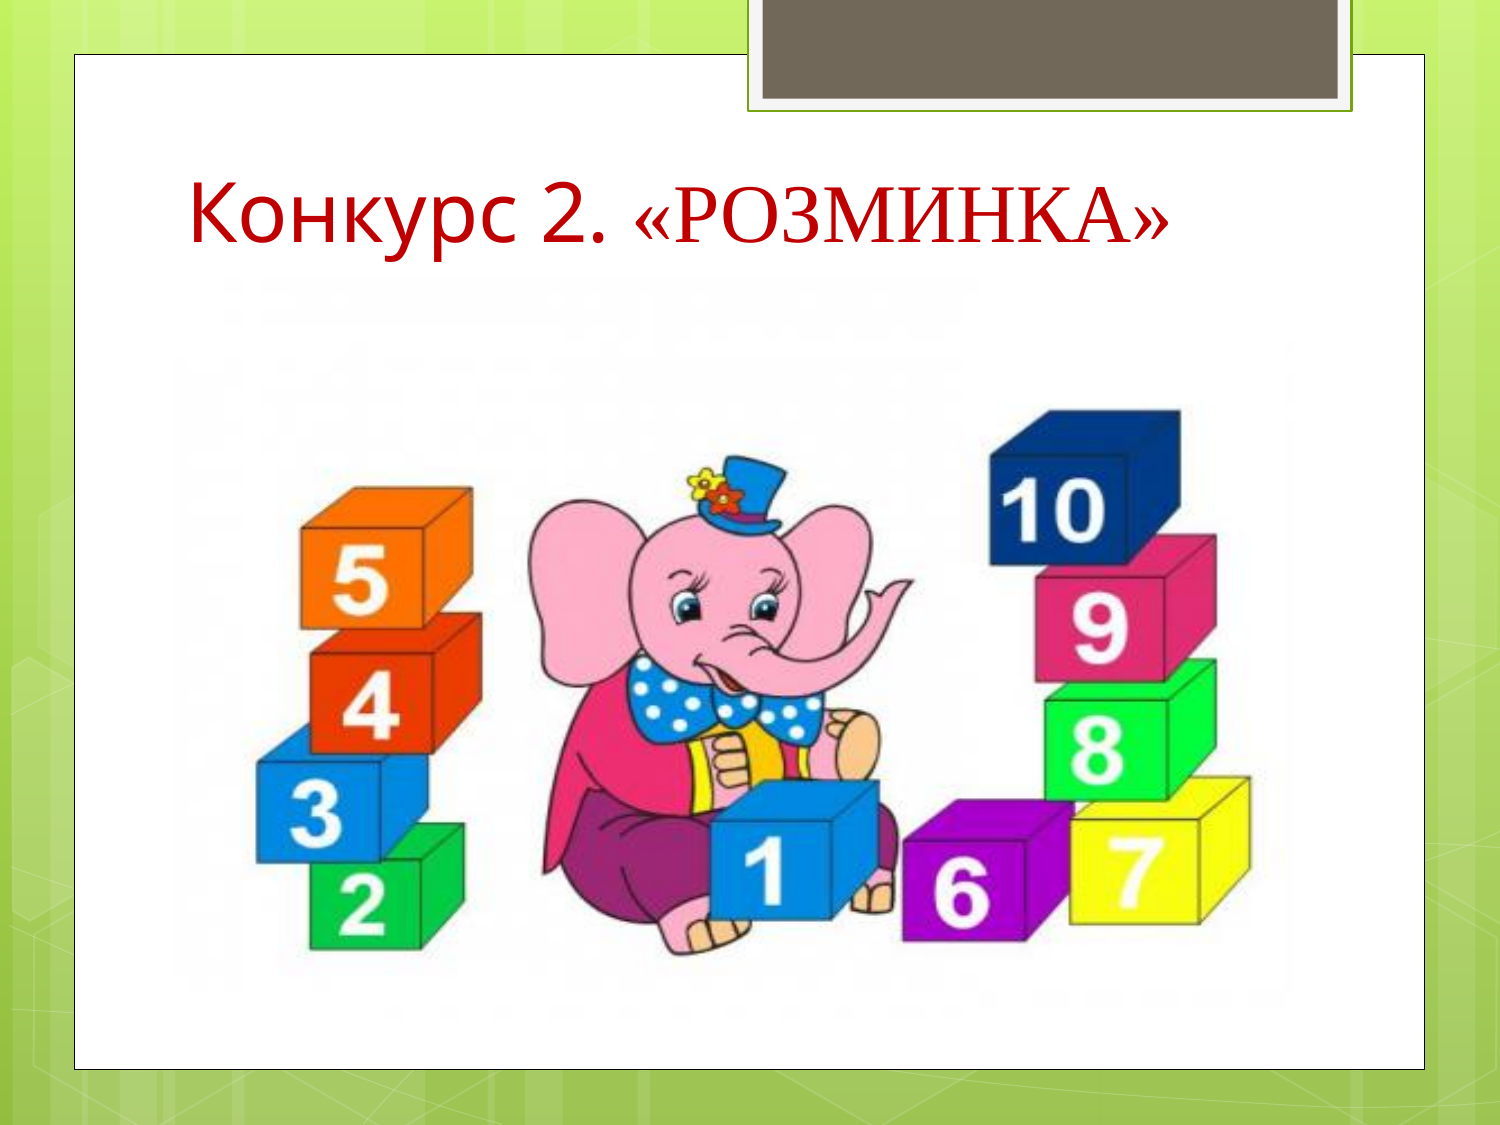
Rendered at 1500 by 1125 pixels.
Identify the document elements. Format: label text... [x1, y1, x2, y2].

picture [170, 278, 1294, 1021]
title Конкурс 2. «РОЗМИНКА» [171, 125, 1324, 268]
